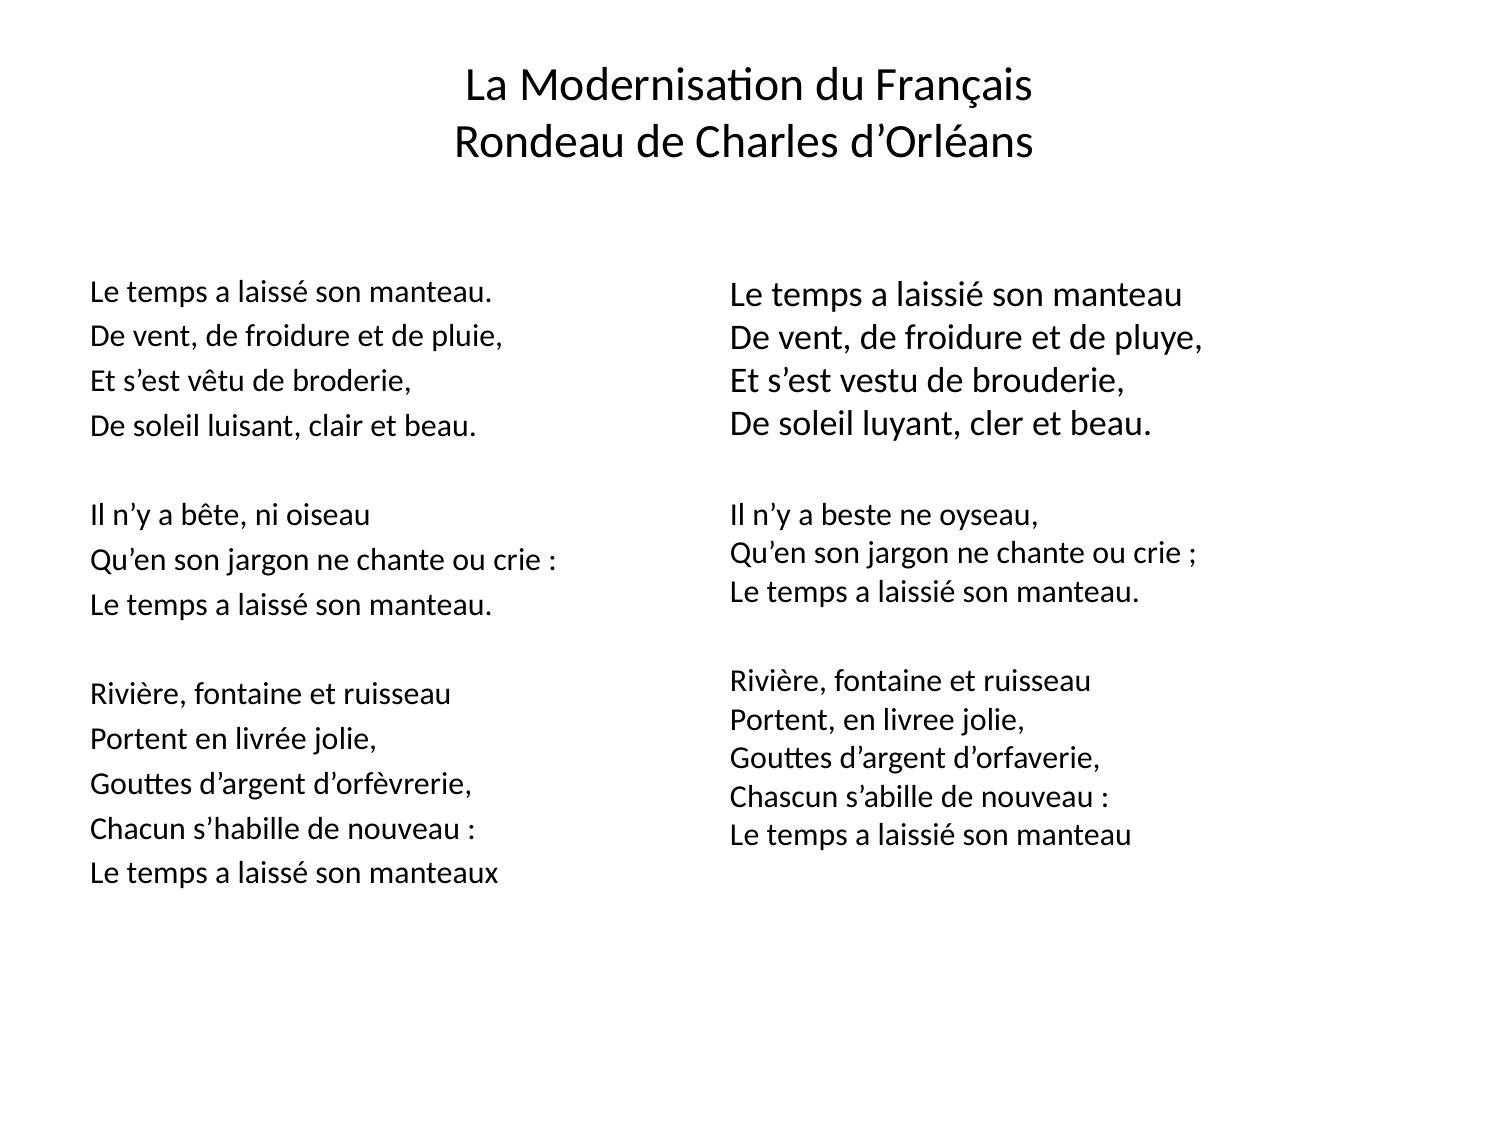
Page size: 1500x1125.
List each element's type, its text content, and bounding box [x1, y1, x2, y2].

list Le temps a laissé son manteau. De vent, de froidure et de pluie, Et s’est vêtu de broderie, De soleil luisant, clair et beau. Il n’y a bête, ni oiseau Qu’en son jargon ne chante ou crie : Le temps a laissé son manteau. Rivière, fontaine et ruisseau Portent en livrée jolie, Gouttes d’argent d’orfèvrerie, Chacun s’habille de nouveau : Le temps a laissé son manteaux Le temps a laissié son manteau De vent, de froidure et de pluye, Et s’est vestu de brouderie, De soleil luyant, cler et beau. Il n’y a beste ne oyseau, Qu’en son jargon ne chante ou crie ; Le temps a laissié son manteau. Rivière, fontaine et ruisseau Portent, en livree jolie, Gouttes d’argent d’orfaverie, Chascun s’abille de nouveau : Le temps a laissié son manteau [75, 262, 1385, 949]
title La Modernisation du Français Rondeau de Charles d’Orléans [75, 45, 1425, 233]
